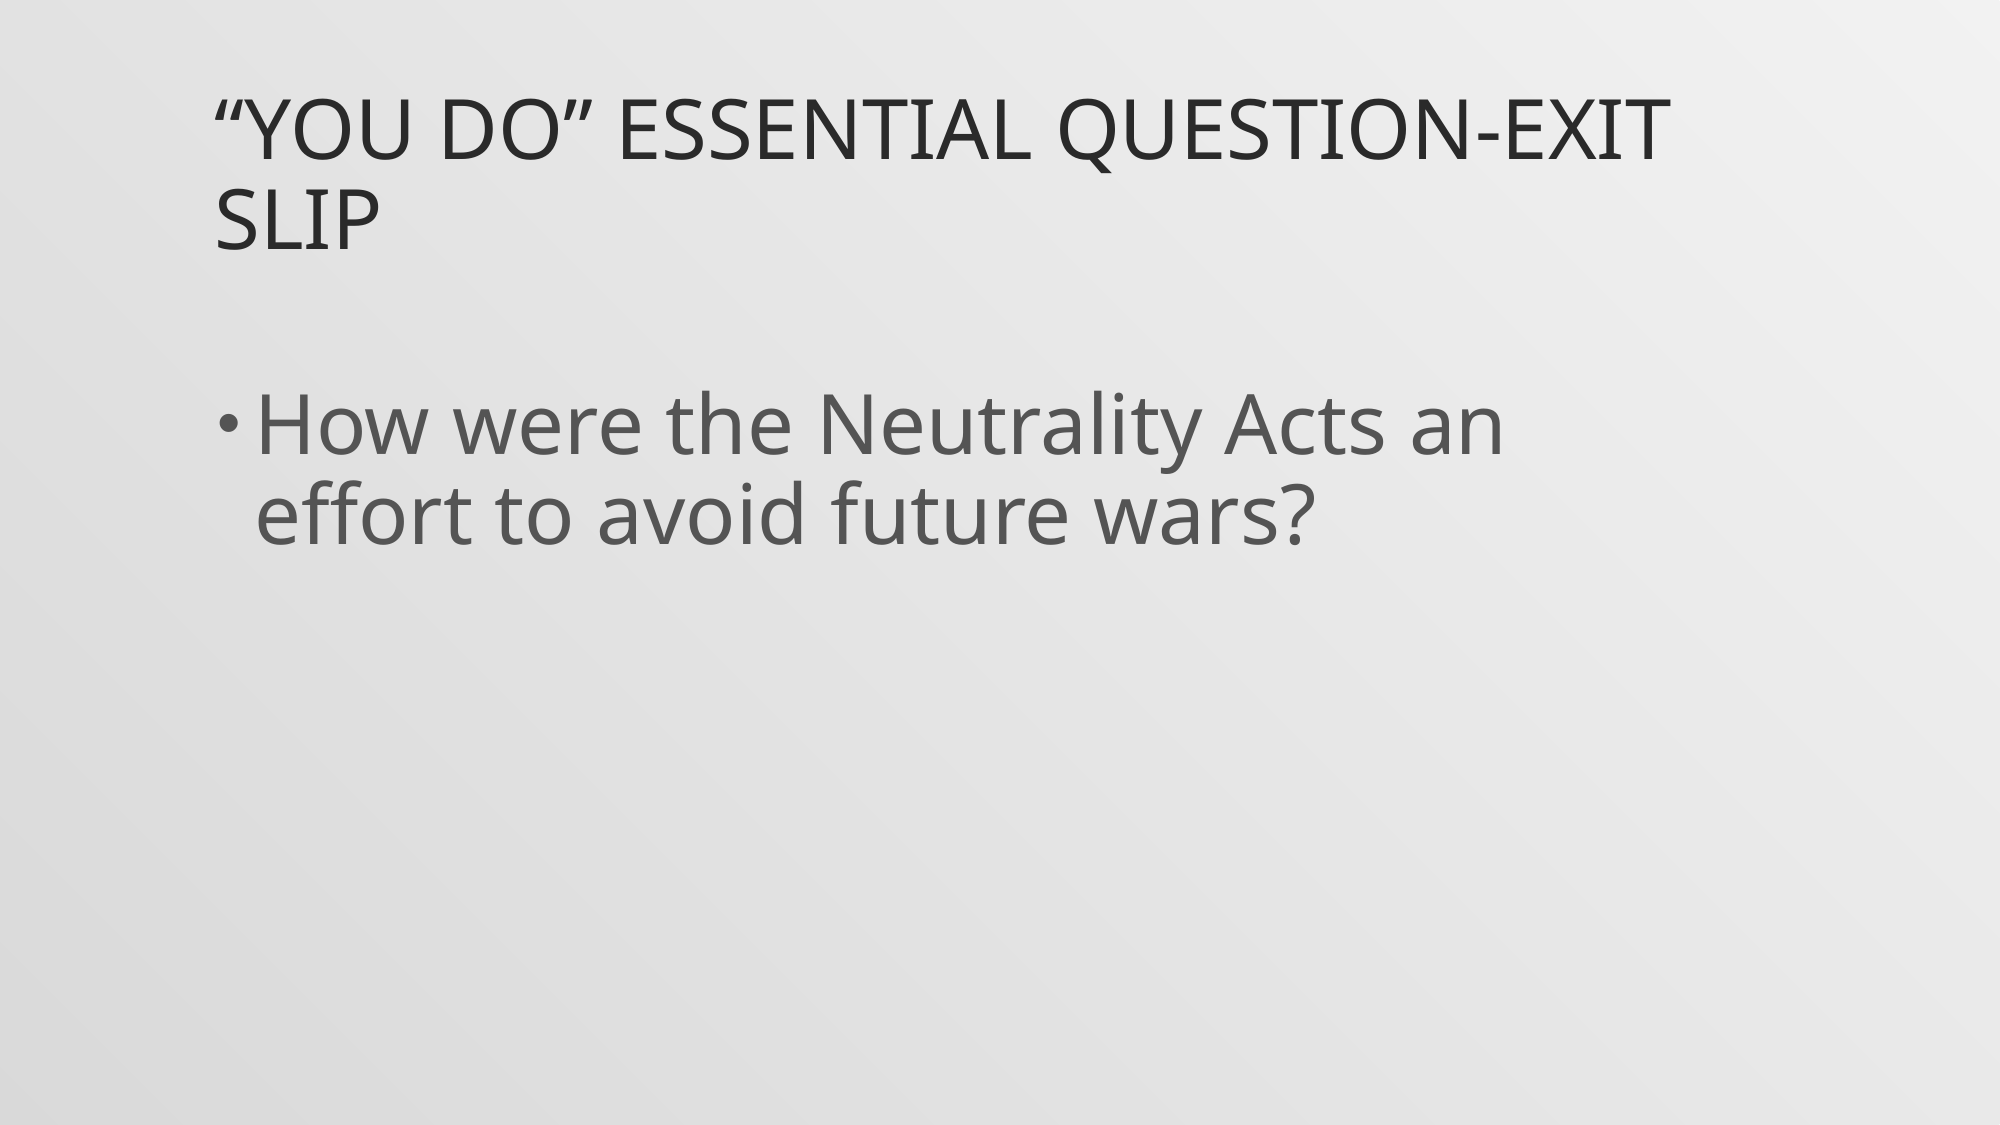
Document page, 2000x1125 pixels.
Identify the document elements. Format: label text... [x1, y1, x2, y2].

list How were the Neutrality Acts an effort to avoid future wars? [194, 375, 1763, 825]
title “You Do” ESSENTIAL QUESTION-EXIT SLIP [199, 45, 1838, 275]
